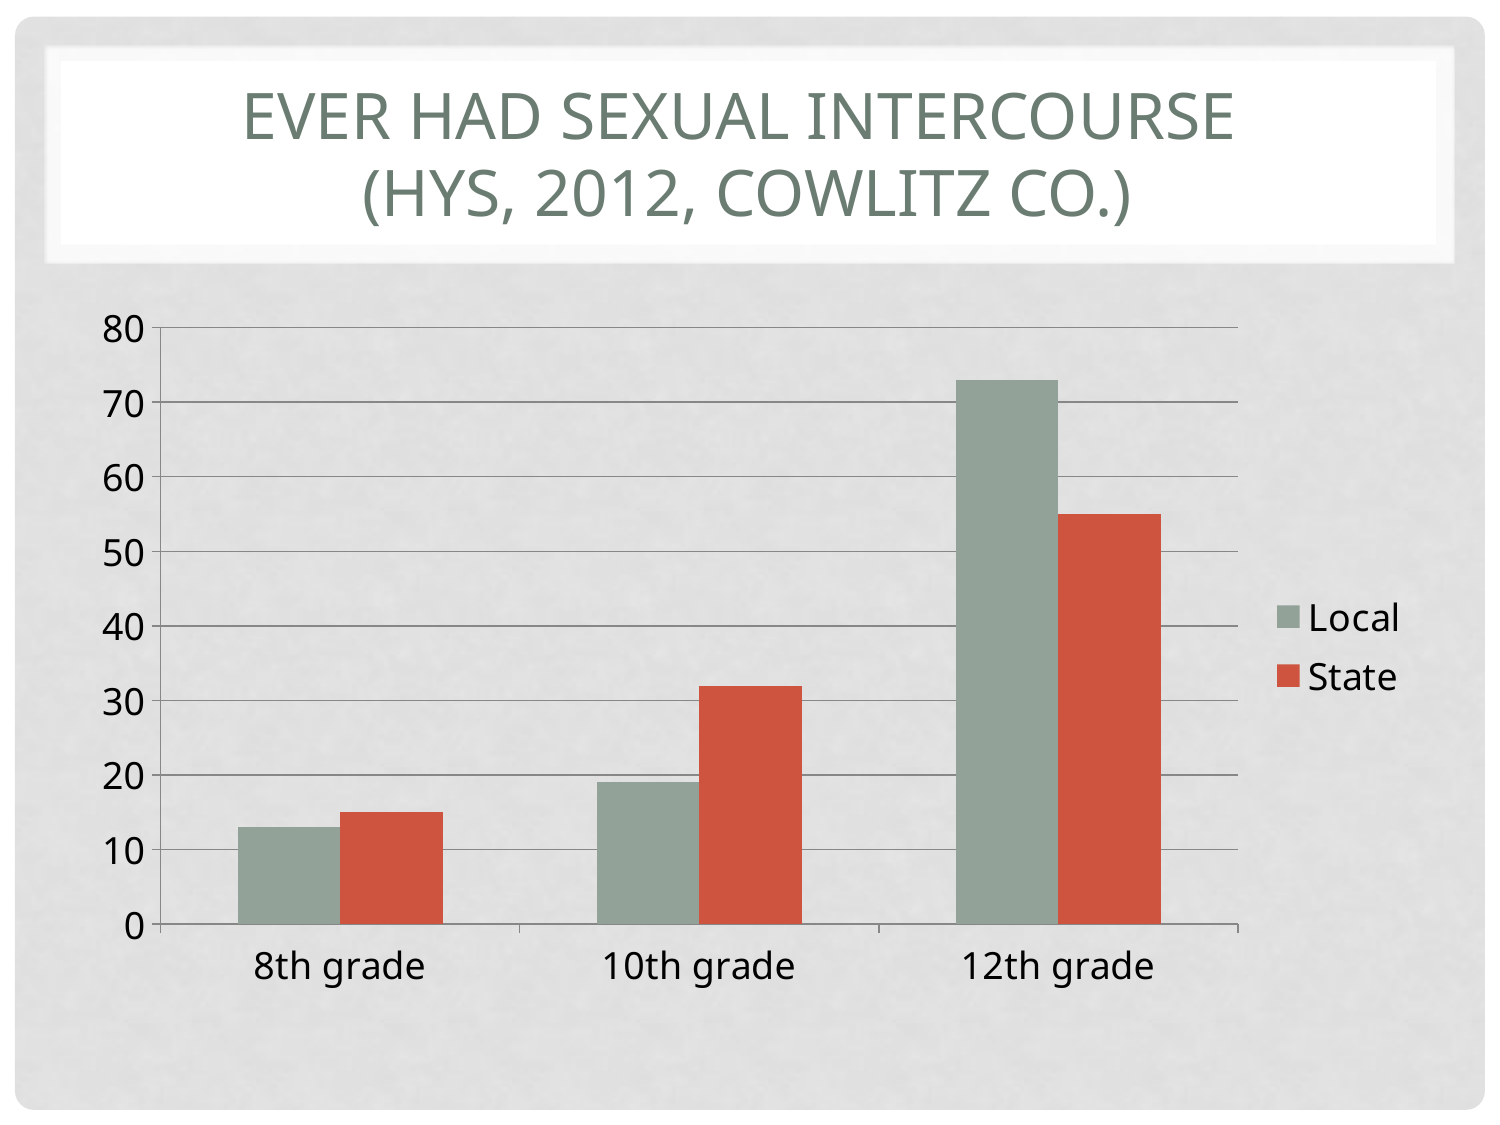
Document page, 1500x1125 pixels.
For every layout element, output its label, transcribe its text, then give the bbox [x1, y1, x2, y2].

chart [74, 287, 1426, 1006]
title Ever Had Sexual Intercourse (HYS, 2012, Cowlitz Co.) [69, 66, 1425, 238]
